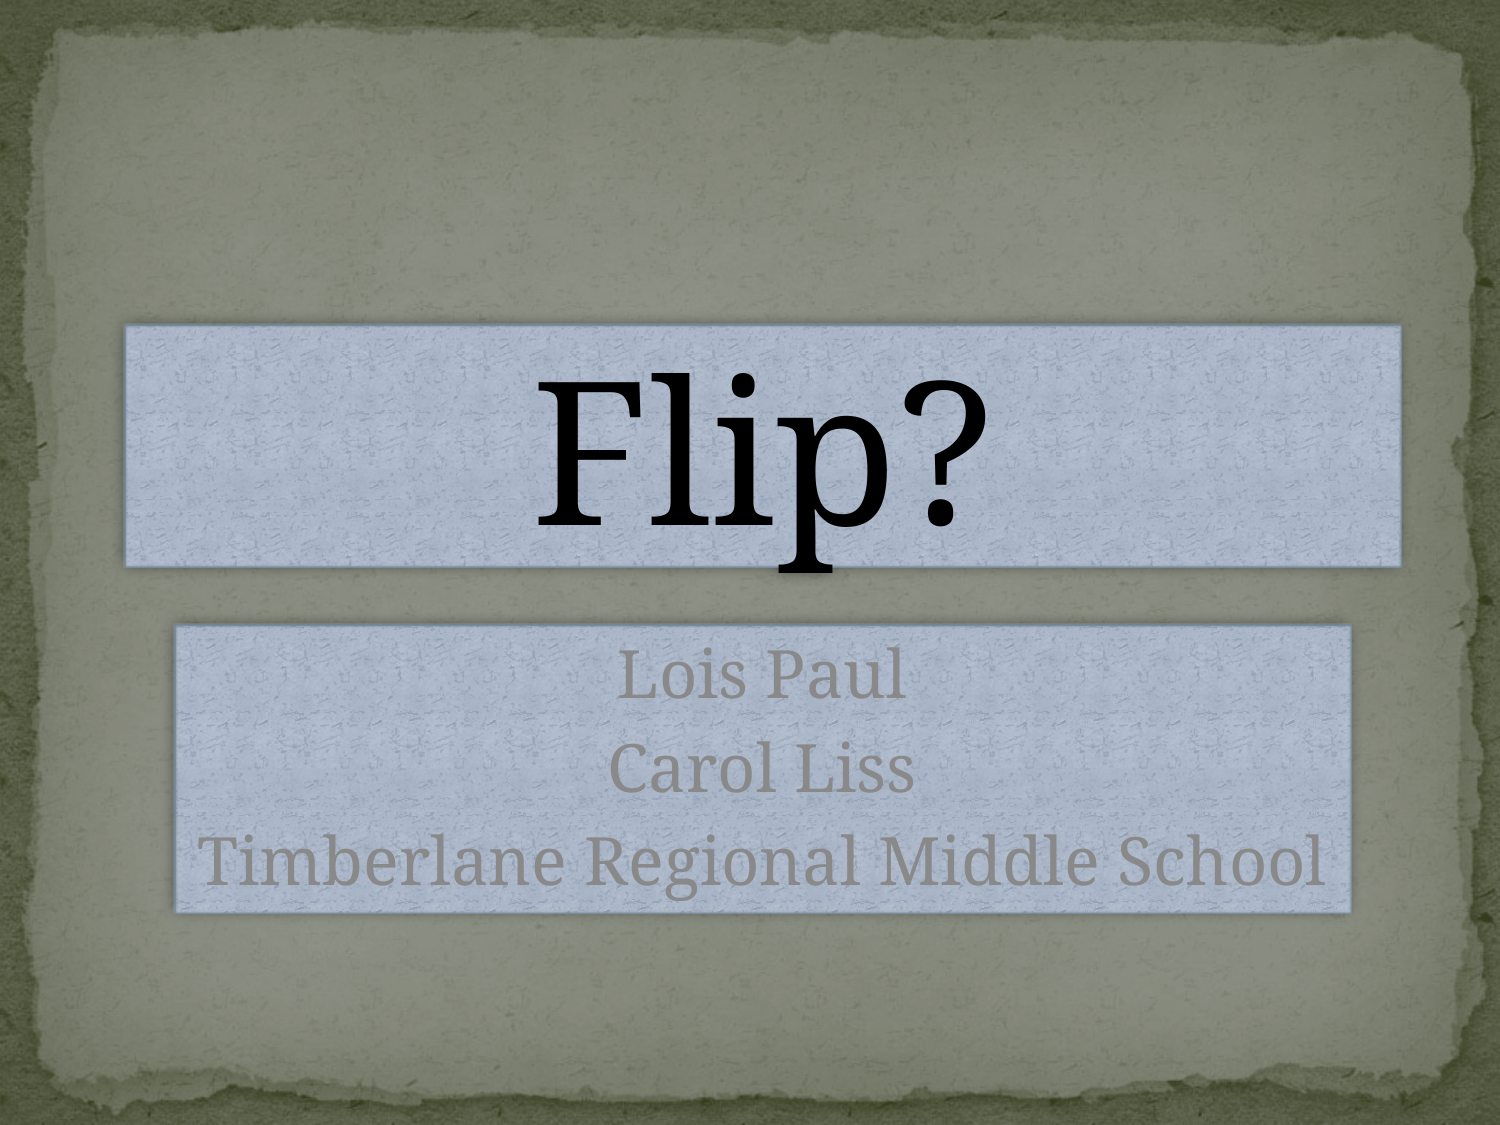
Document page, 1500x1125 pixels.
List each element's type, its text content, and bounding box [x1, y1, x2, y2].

text_box Flip? [128, 328, 1399, 565]
text_box Lois Paul Carol Liss Timberlane Regional Middle School [178, 628, 1348, 910]
